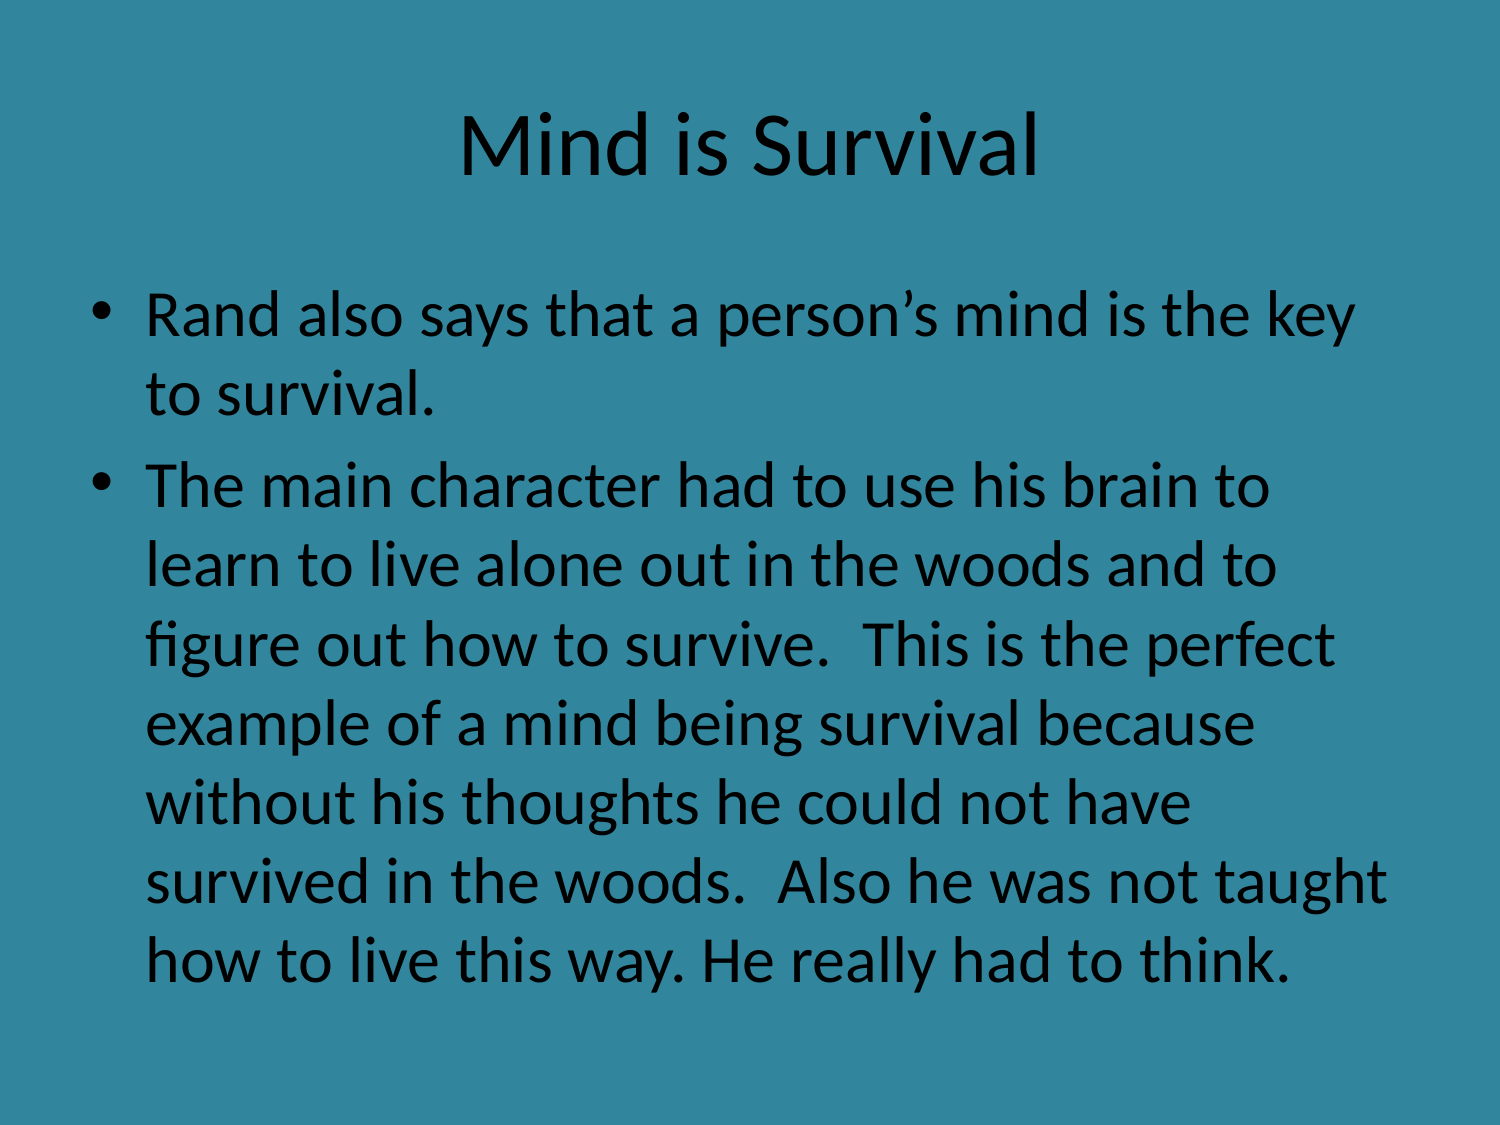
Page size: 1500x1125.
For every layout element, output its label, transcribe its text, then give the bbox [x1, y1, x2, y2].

list Rand also says that a person’s mind is the key to survival. The main character had to use his brain to learn to live alone out in the woods and to figure out how to survive. This is the perfect example of a mind being survival because without his thoughts he could not have survived in the woods. Also he was not taught how to live this way. He really had to think. [75, 262, 1425, 1005]
title Mind is Survival [75, 45, 1425, 233]
